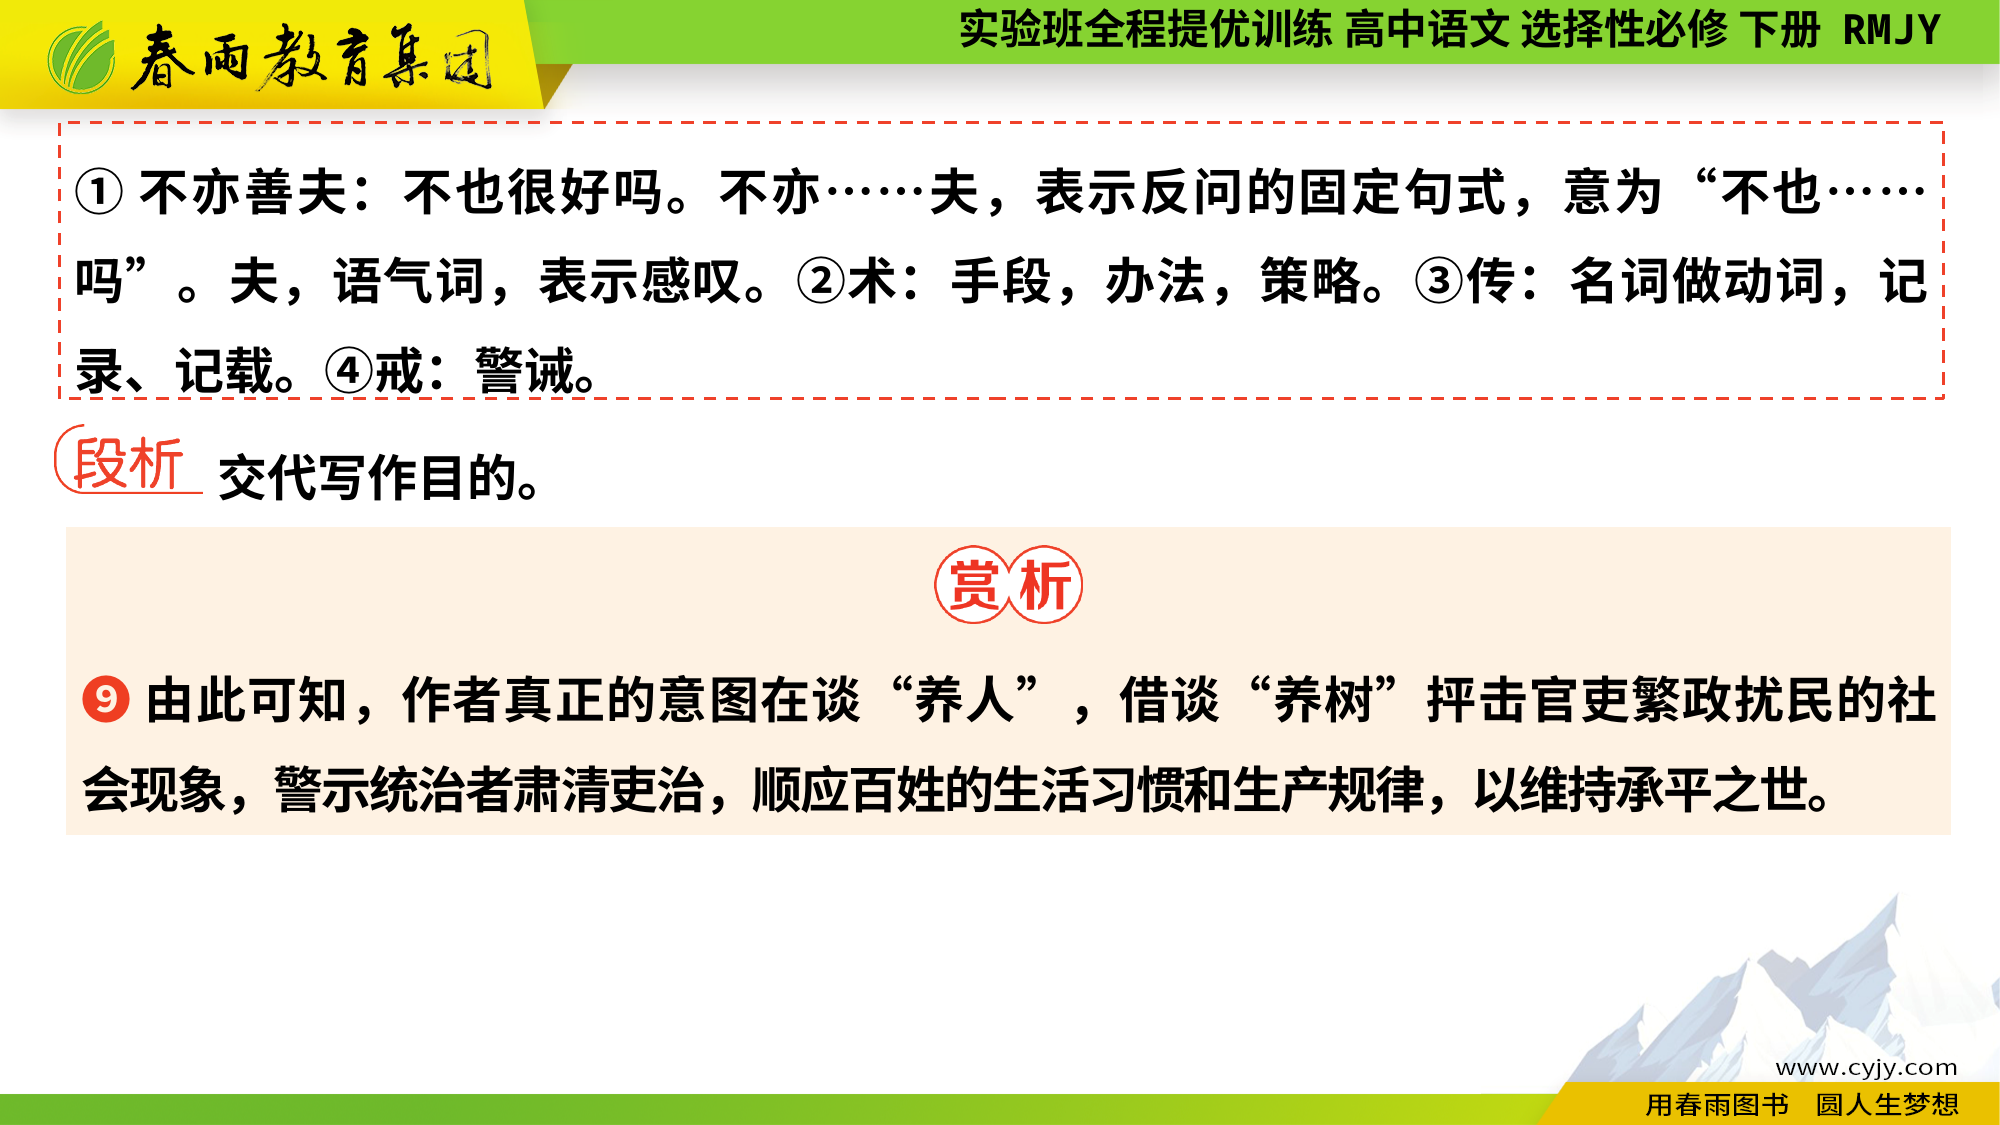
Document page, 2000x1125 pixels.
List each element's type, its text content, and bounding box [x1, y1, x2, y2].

picture [0, 0, 2000, 1125]
list ①不亦善夫：不也很好吗。不亦……夫，表示反问的固定句式，意为“不也……吗”。夫，语气词，表示感叹。②术：手段，办法，策略。③传：名词做动词，记录、记载。④戒：警诫。 [59, 122, 1944, 399]
text_box 交代写作目的。 [202, 408, 1944, 514]
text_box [66, 526, 1952, 835]
